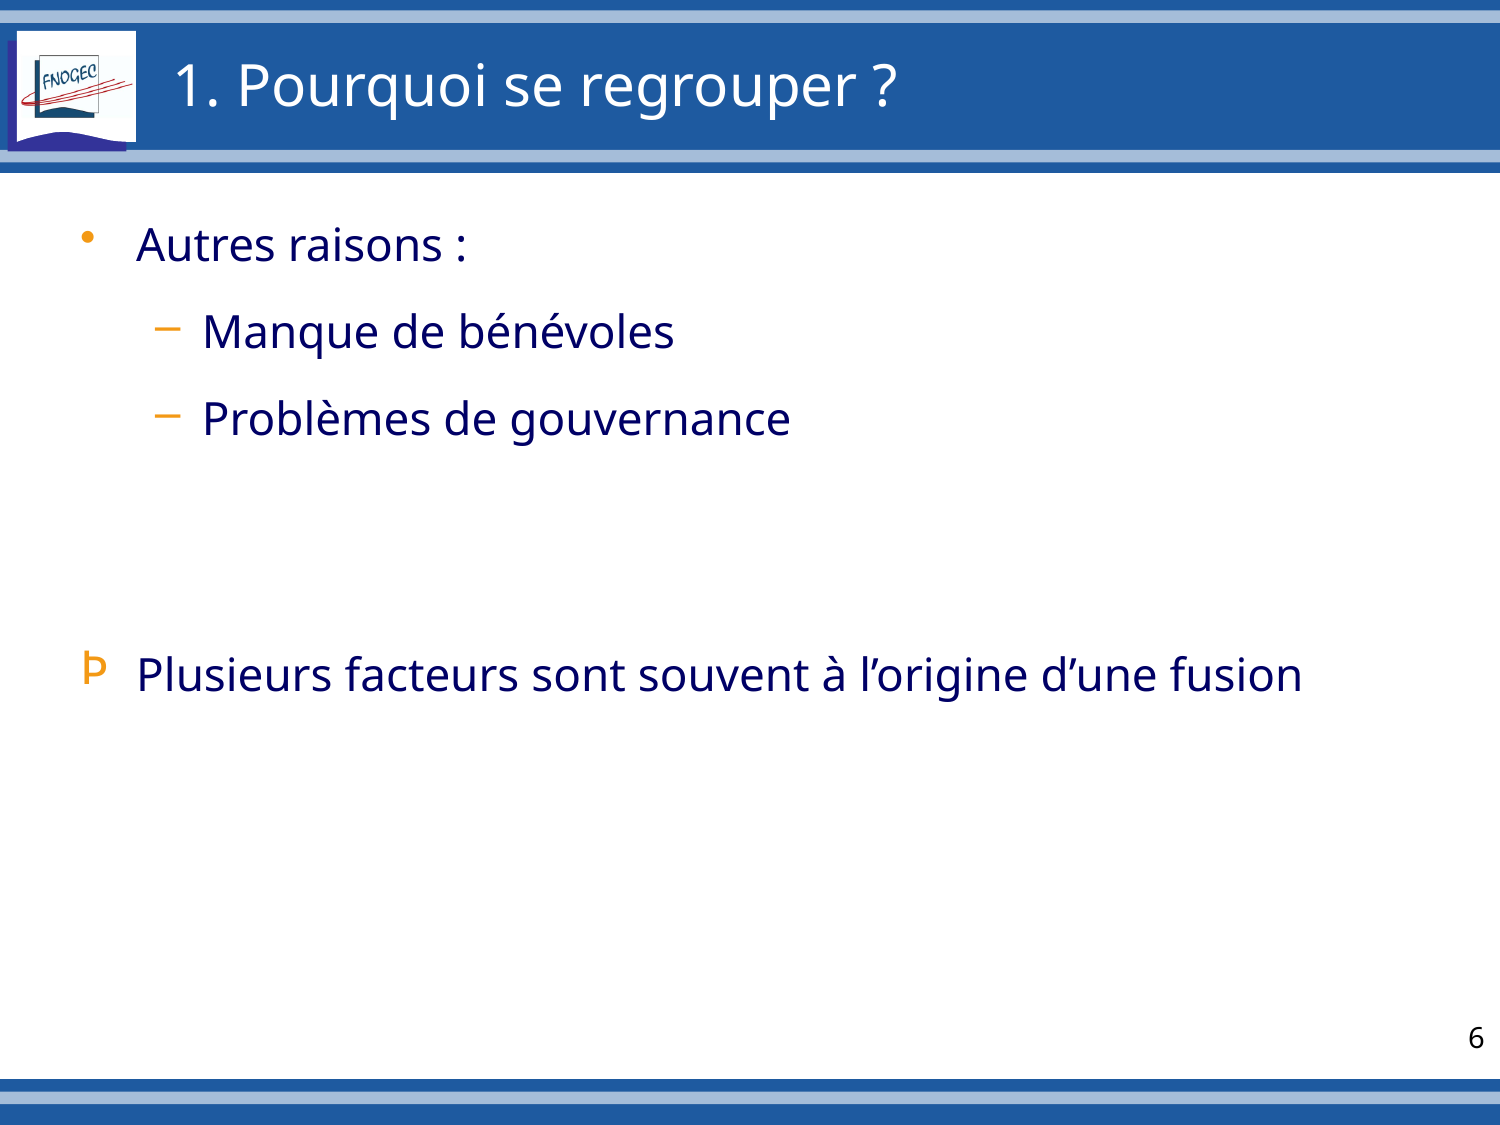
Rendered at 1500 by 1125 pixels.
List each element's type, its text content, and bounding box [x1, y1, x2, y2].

picture [18, 51, 136, 123]
title 1. Pourquoi se regrouper ? [157, 36, 1412, 130]
slide_number 6 [1149, 1011, 1500, 1090]
list Autres raisons : Manque de bénévoles Problèmes de gouvernance Plusieurs facteurs sont souvent à l’origine d’une fusion [64, 207, 1448, 658]
